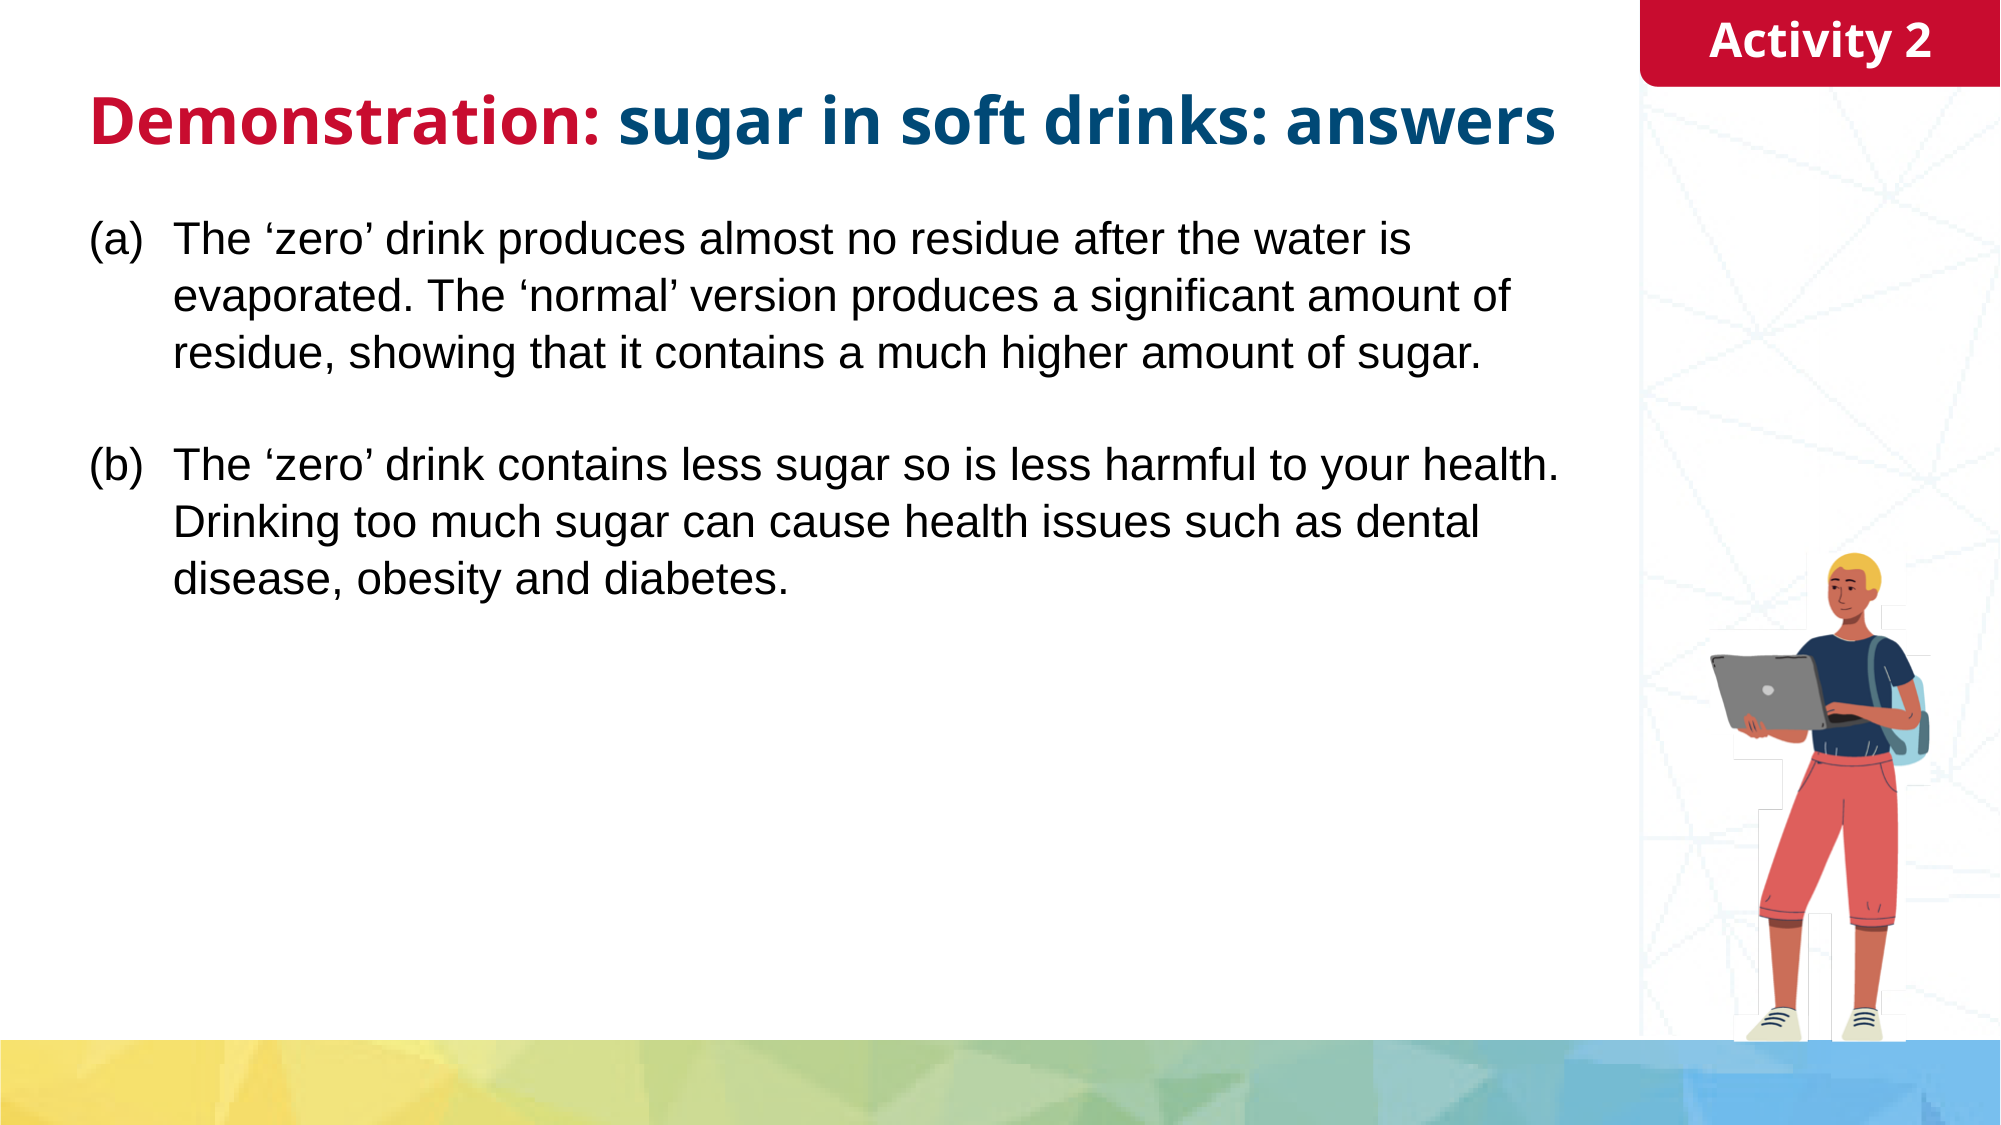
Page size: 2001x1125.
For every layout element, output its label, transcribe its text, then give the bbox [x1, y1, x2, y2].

title Demonstration: sugar in soft drinks: answers [88, 88, 1565, 161]
picture [0, 0, 2001, 1125]
text_box The ‘zero’ drink produces almost no residue after the water is evaporated. The ‘normal’ version produces a significant amount of residue, showing that it contains a much higher amount of sugar. The ‘zero’ drink contains less sugar so is less harmful to your health. Drinking too much sugar can cause health issues such as dental disease, obesity and diabetes. [88, 206, 1565, 653]
